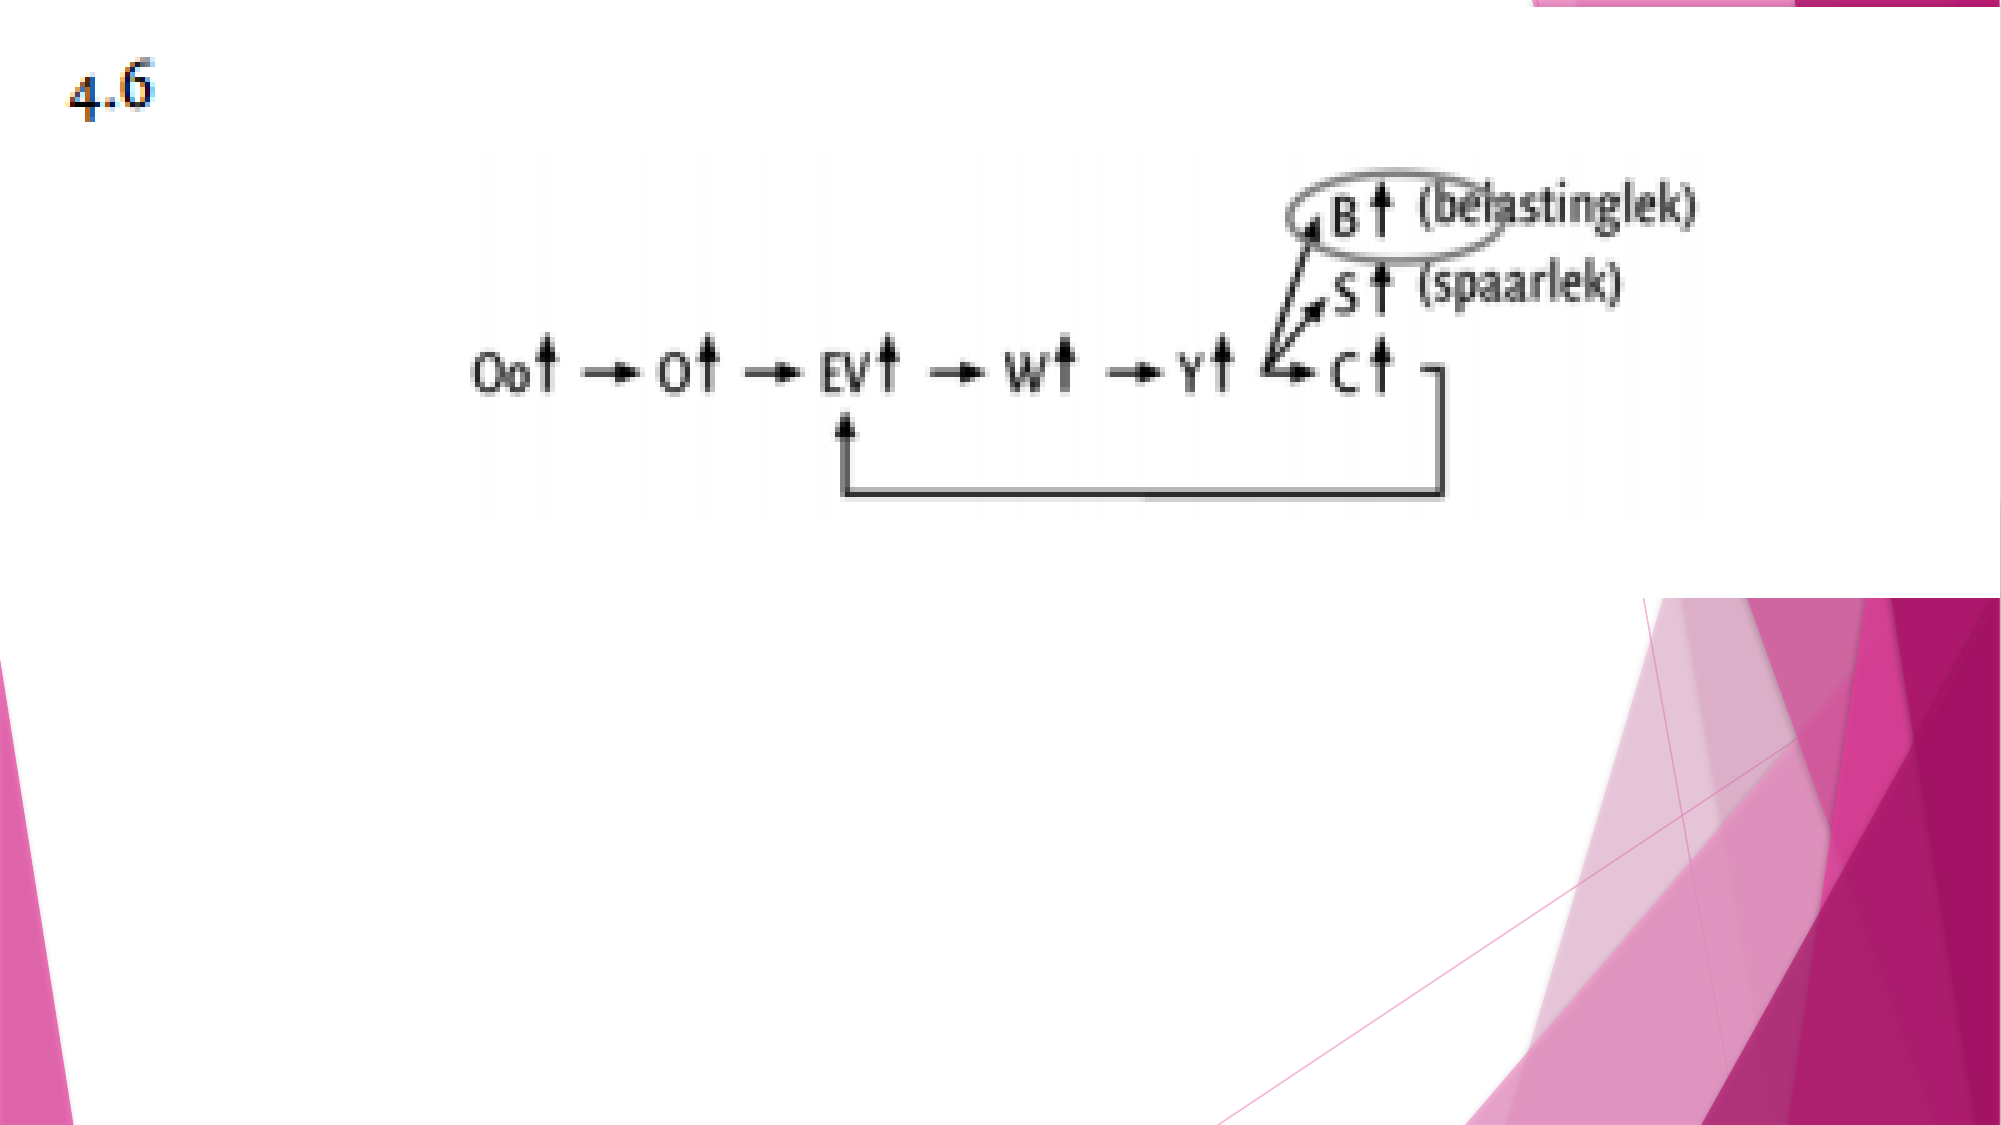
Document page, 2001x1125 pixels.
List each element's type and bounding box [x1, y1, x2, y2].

picture [0, 7, 2000, 599]
